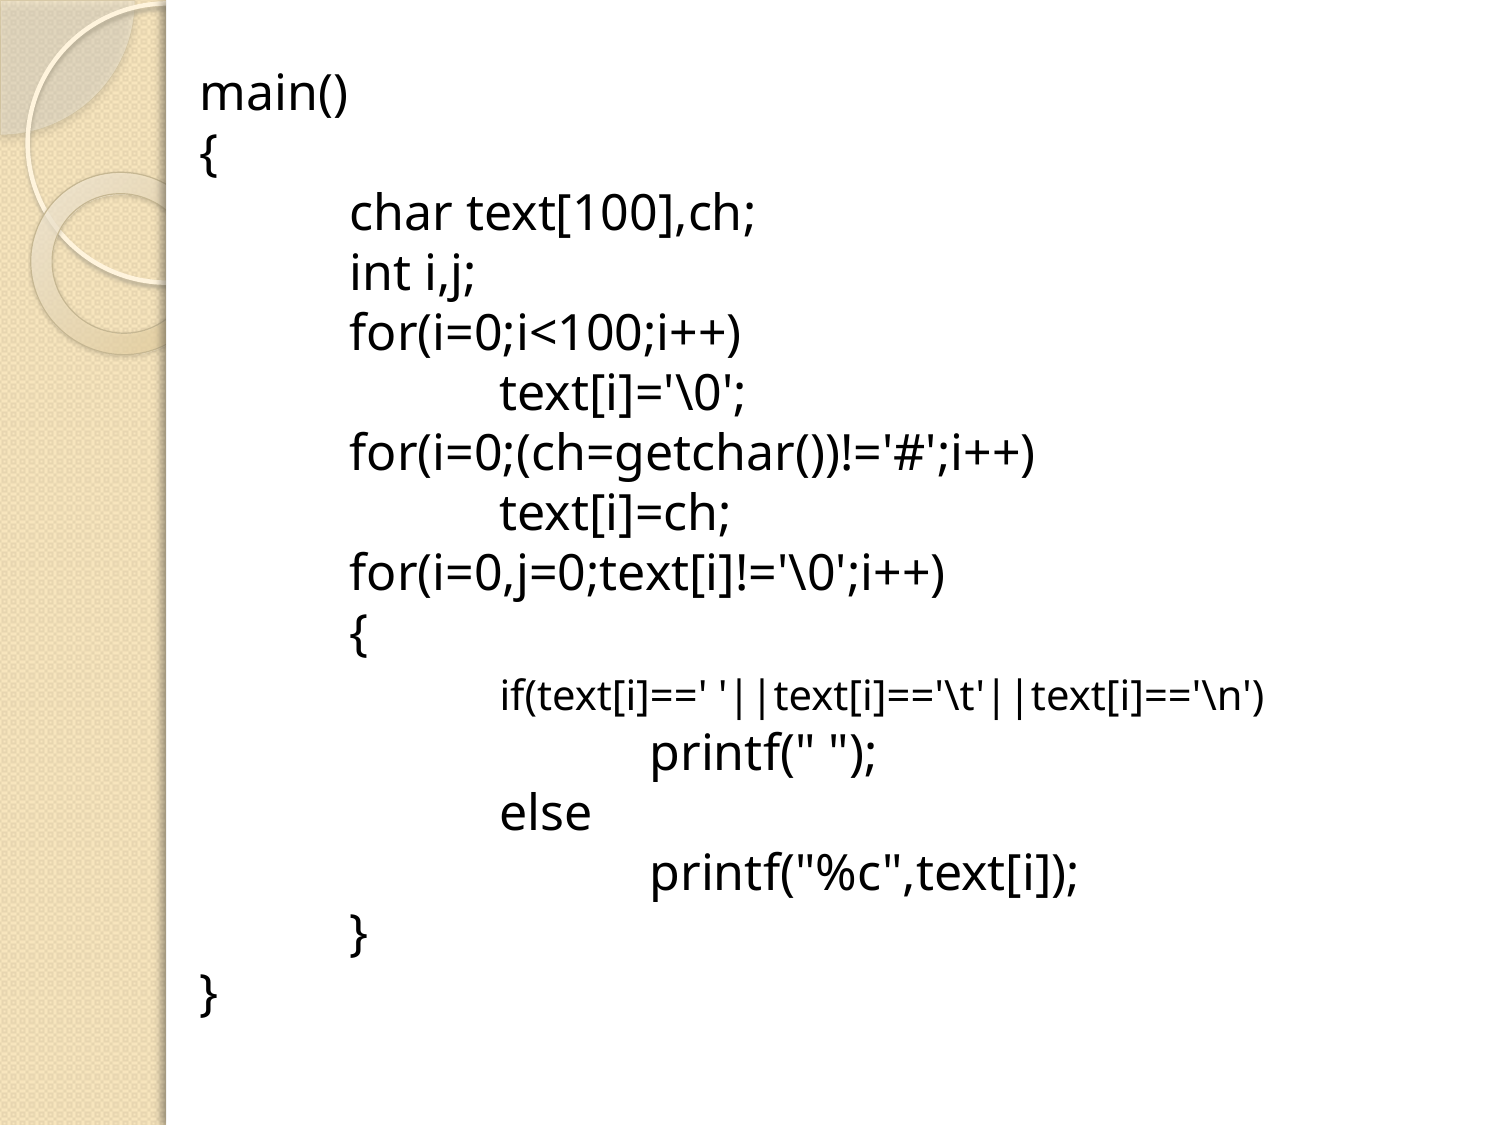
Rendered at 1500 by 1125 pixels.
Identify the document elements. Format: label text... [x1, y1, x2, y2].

list main() { char text[100],ch; int i,j; for(i=0;i<100;i++) text[i]='\0'; for(i=0;(ch=getchar())!='#';i++) text[i]=ch; for(i=0,j=0;text[i]!='\0';i++) { if(text[i]==' '||text[i]=='\t'||text[i]=='\n') printf(" "); else printf("%c",text[i]); } } [171, 52, 1471, 1047]
